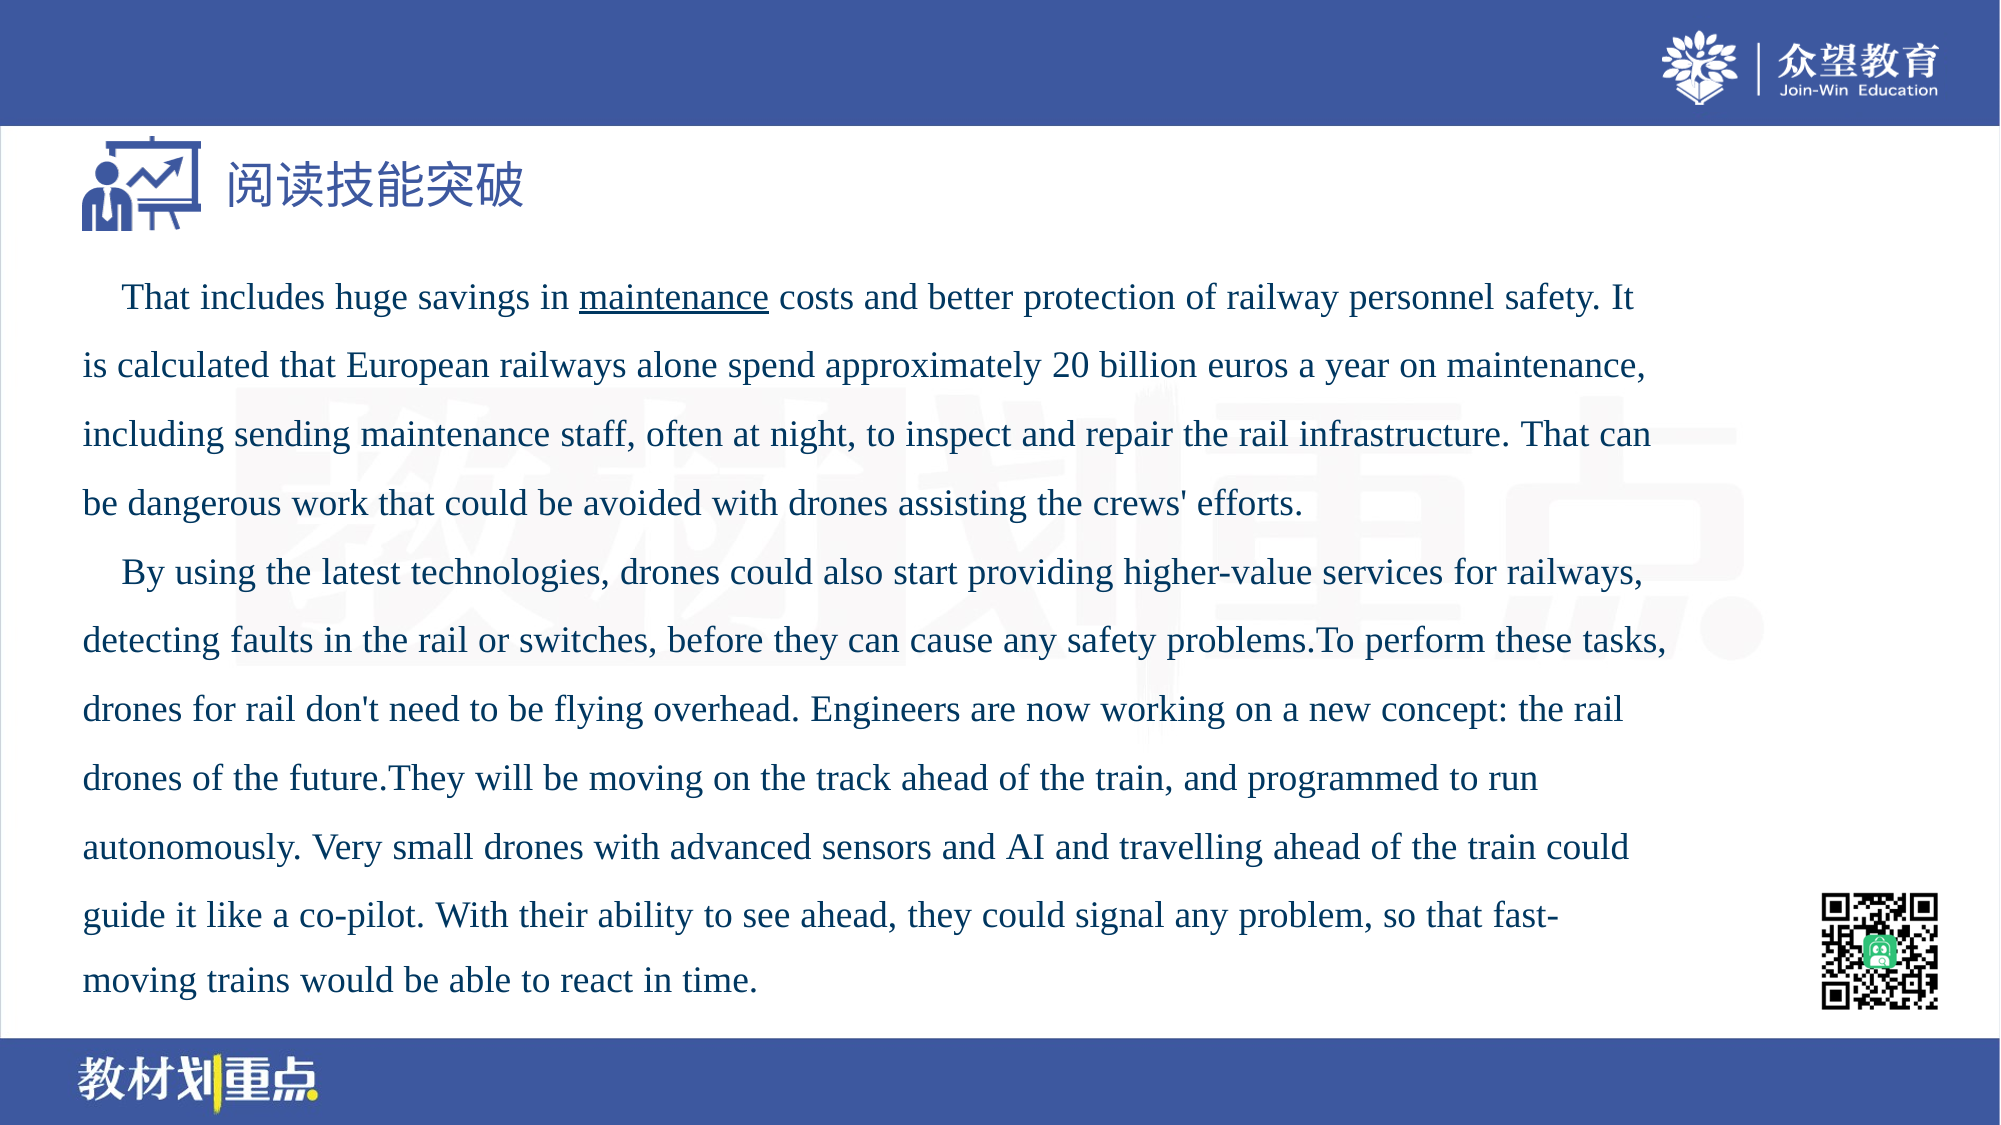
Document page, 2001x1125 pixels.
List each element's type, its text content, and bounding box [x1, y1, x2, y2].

picture [0, 0, 2000, 1125]
text_box That includes huge savings in maintenance costs and better protection of railway personnel safety. It is calculated that European railways alone spend approximately 20 billion euros a year on maintenance, including sending maintenance staff, often at night, to inspect and repair the rail infrastructure. That can be dangerous work that could be avoided with drones assisting the crews' efforts. By using the latest technologies, drones could also start providing higher-value services for railways, detecting faults in the rail or switches, before they can cause any safety problems.To perform these tasks, drones for rail don't need to be flying overhead. Engineers are now working on a new concept: the rail drones of the future.They will be moving on the track ahead of the train, and programmed to run autonomously. Very small drones with advanced sensors and AI and travelling ahead of the train could guide it like a co-pilot. With their ability to see ahead, they could signal any problem, so that fast- moving trains would be able to react in time. [82, 248, 1817, 994]
